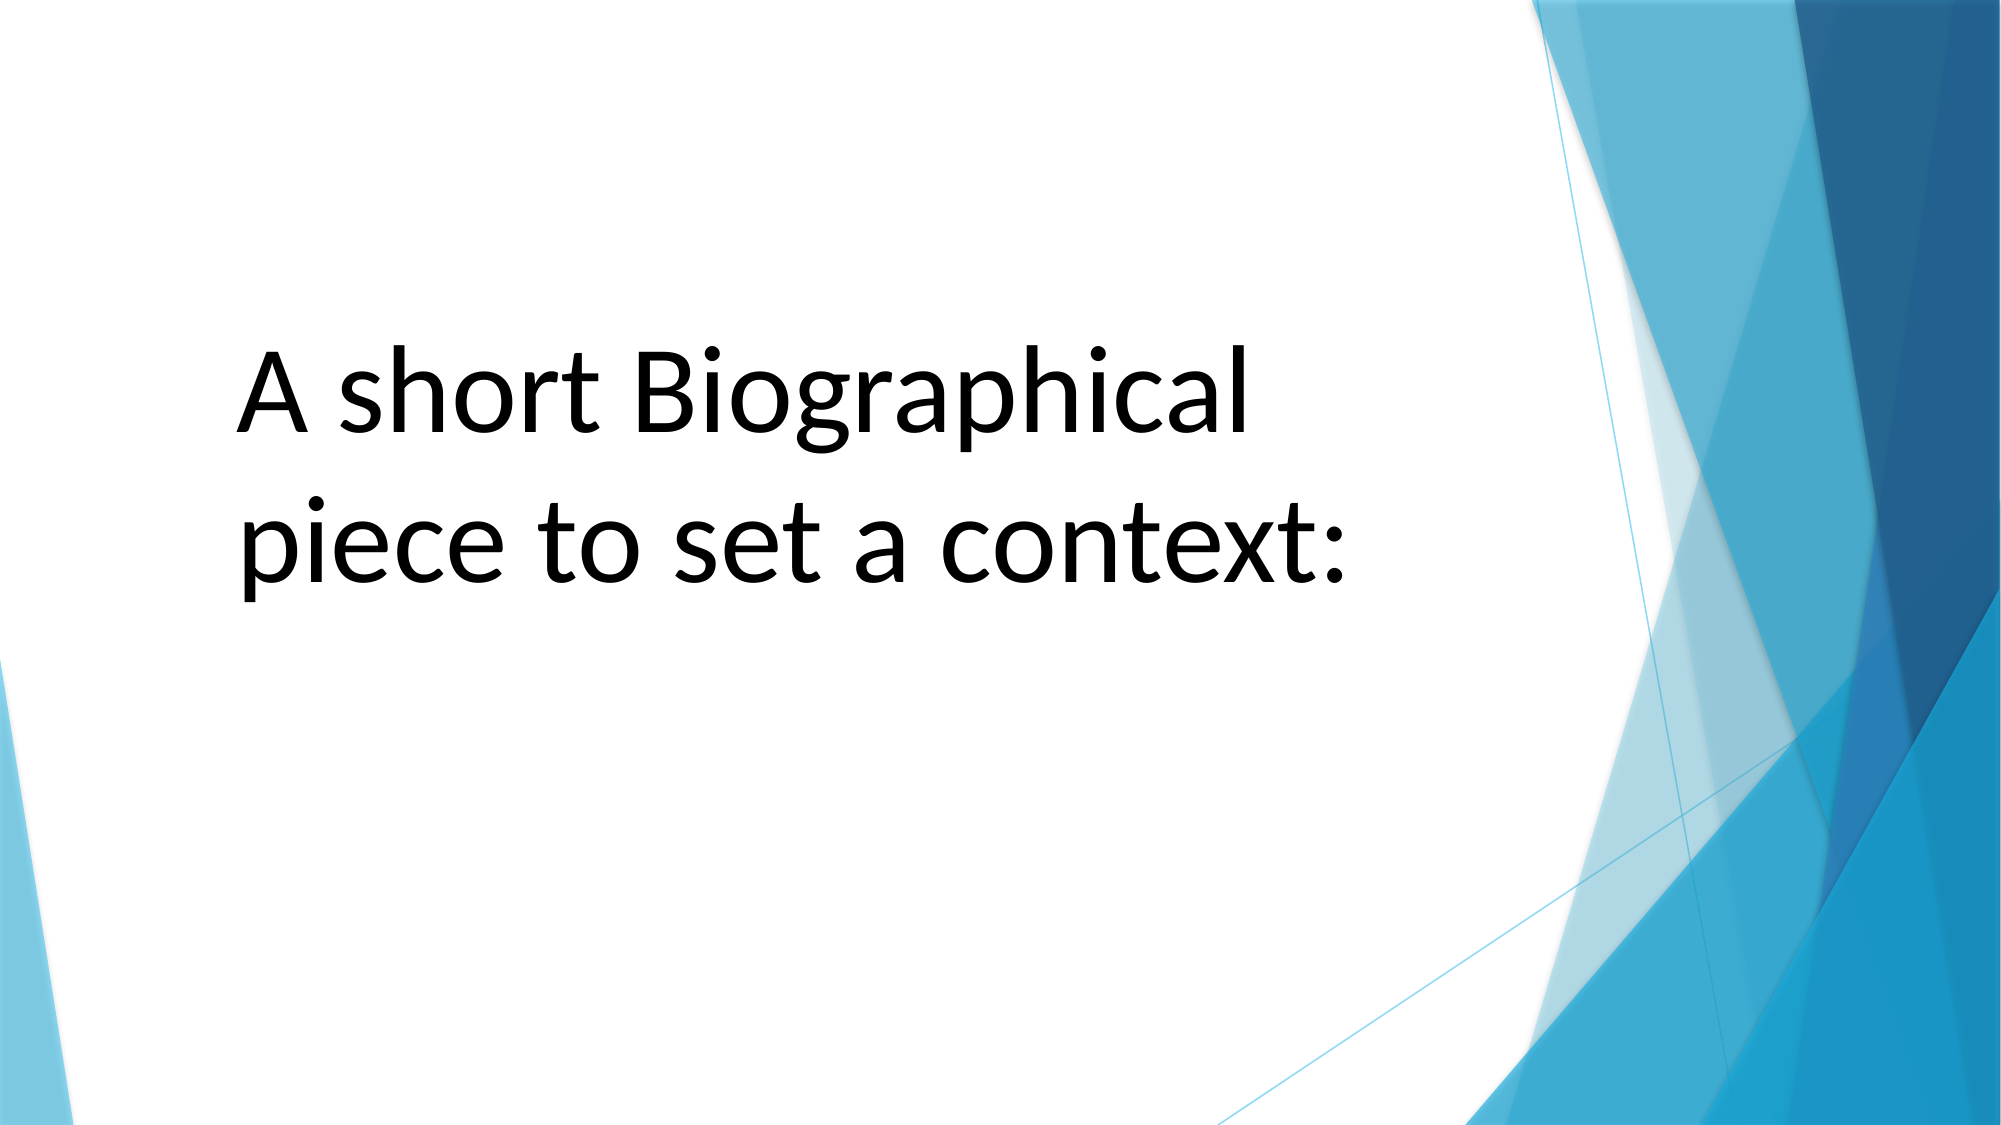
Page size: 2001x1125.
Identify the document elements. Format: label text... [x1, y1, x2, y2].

text_box A short Biographical piece to set a context: [221, 299, 1436, 615]
